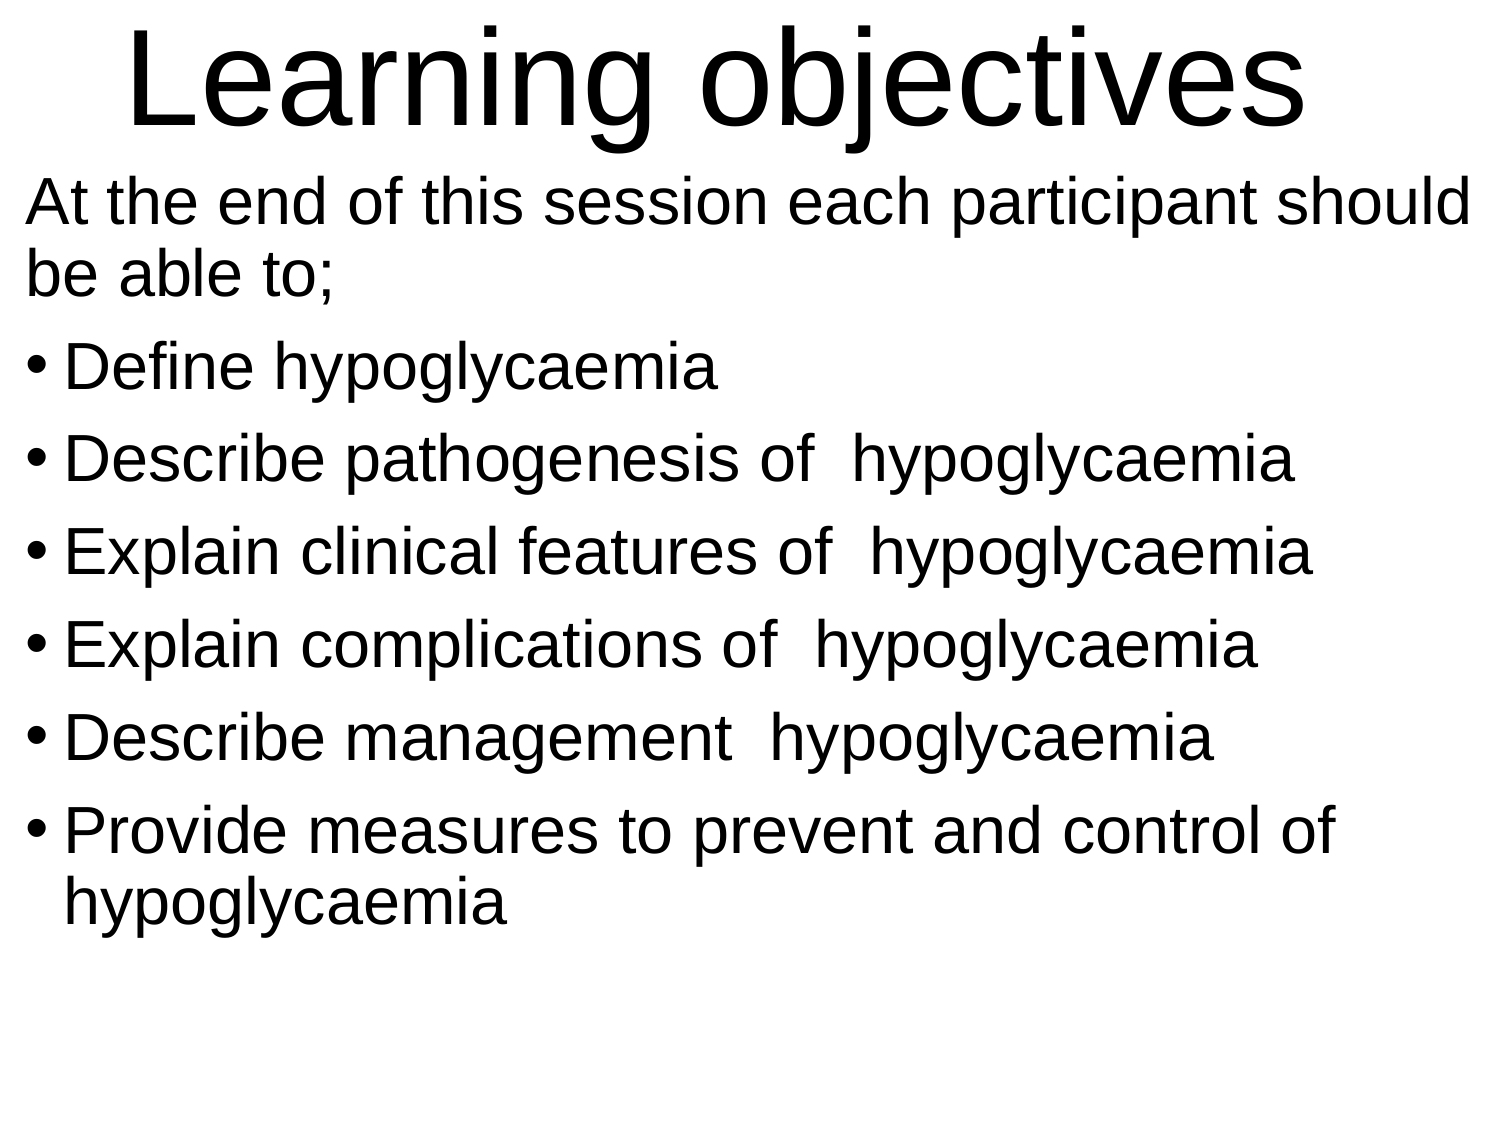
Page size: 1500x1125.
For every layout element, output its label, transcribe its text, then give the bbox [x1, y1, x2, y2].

list At the end of this session each participant should be able to; Define hypoglycaemia Describe pathogenesis of hypoglycaemia Explain clinical features of hypoglycaemia Explain complications of hypoglycaemia Describe management hypoglycaemia Provide measures to prevent and control of hypoglycaemia [10, 159, 1500, 1045]
title Learning objectives [28, 18, 1443, 144]
